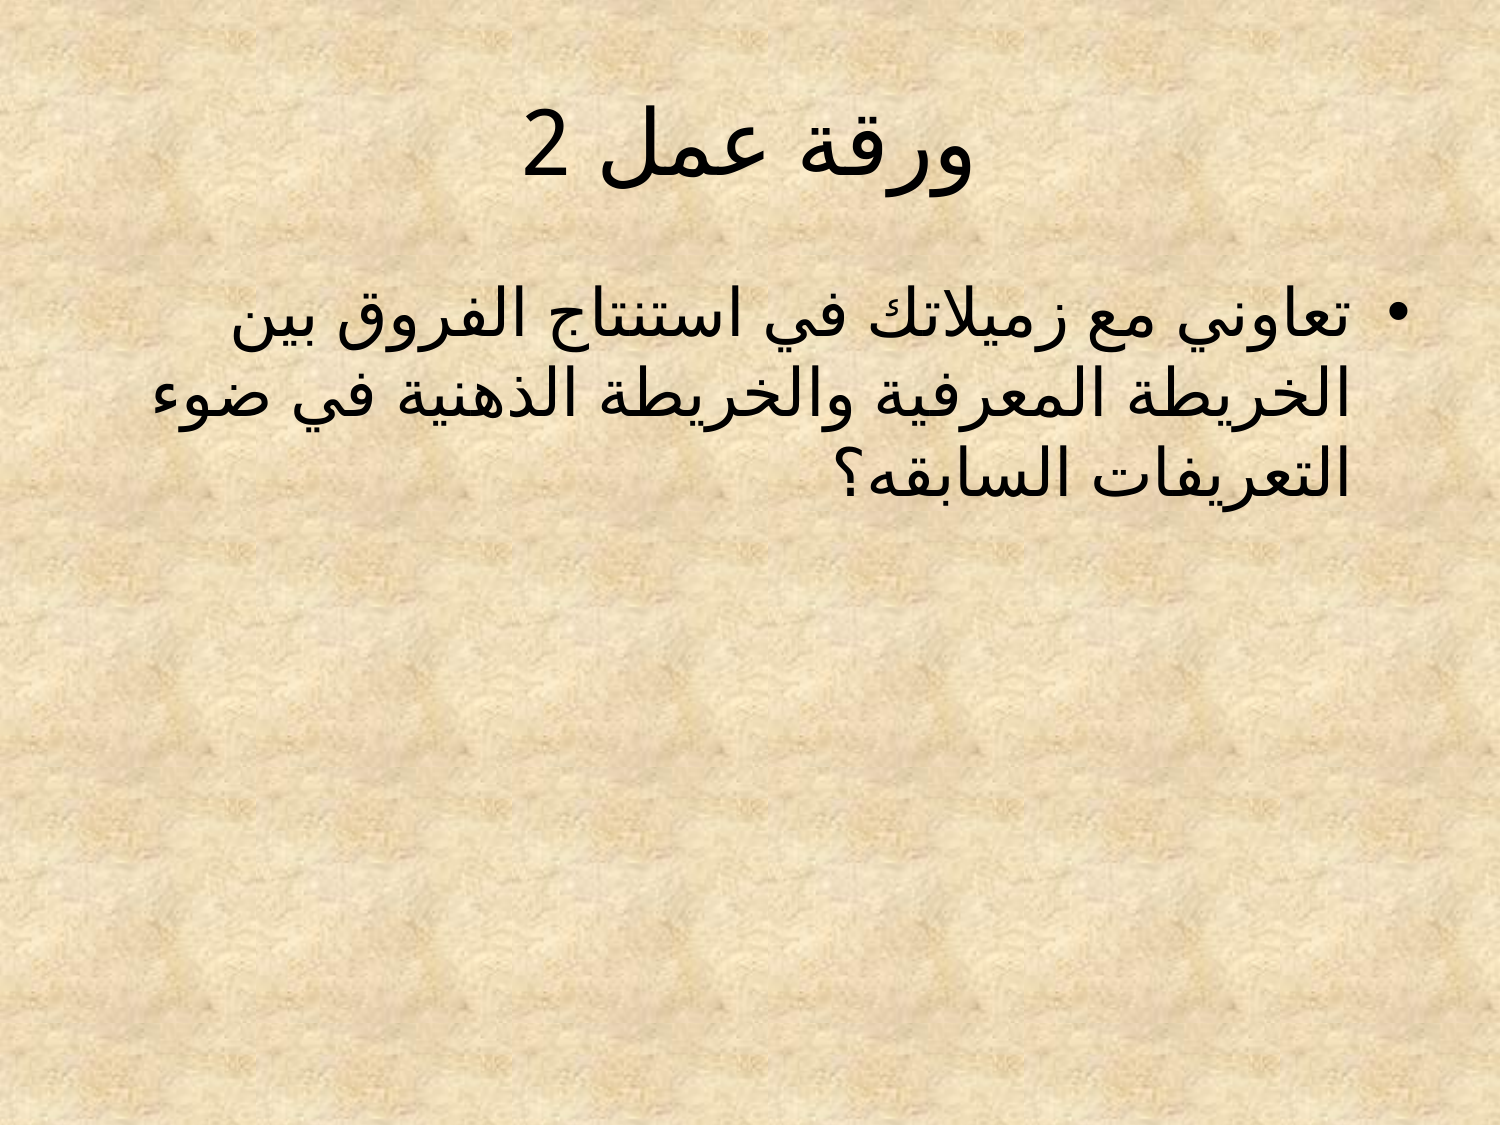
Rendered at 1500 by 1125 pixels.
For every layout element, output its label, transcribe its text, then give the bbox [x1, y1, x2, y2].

list تعاوني مع زميلاتك في استنتاج الفروق بين الخريطة المعرفية والخريطة الذهنية في ضوء التعريفات السابقه؟ [75, 262, 1425, 1005]
title ورقة عمل 2 [75, 45, 1425, 233]
picture [0, 0, 1500, 1125]
